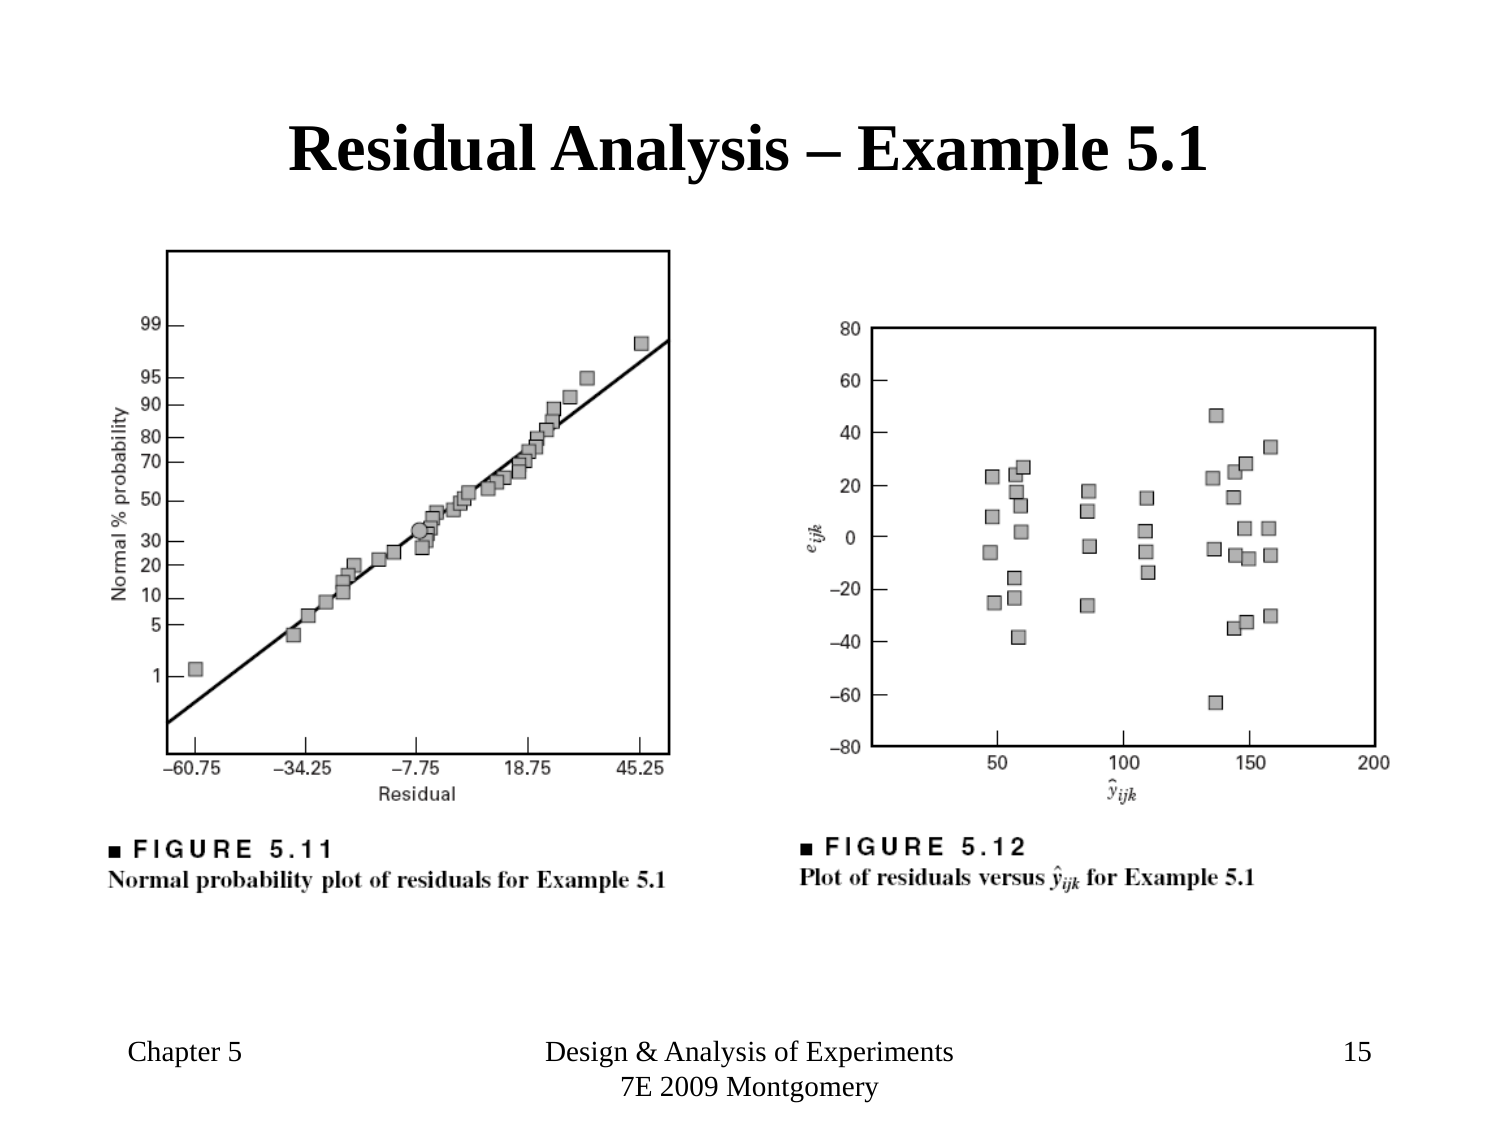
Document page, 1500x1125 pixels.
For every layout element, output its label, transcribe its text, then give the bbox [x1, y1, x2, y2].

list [74, 224, 1451, 909]
slide_number Chapter 5 [112, 1024, 426, 1101]
title Residual Analysis – Example 5.1 [112, 49, 1388, 223]
footer Design & Analysis of Experiments 7E 2009 Montgomery [512, 1024, 988, 1101]
slide_number 15 [1074, 1024, 1388, 1101]
